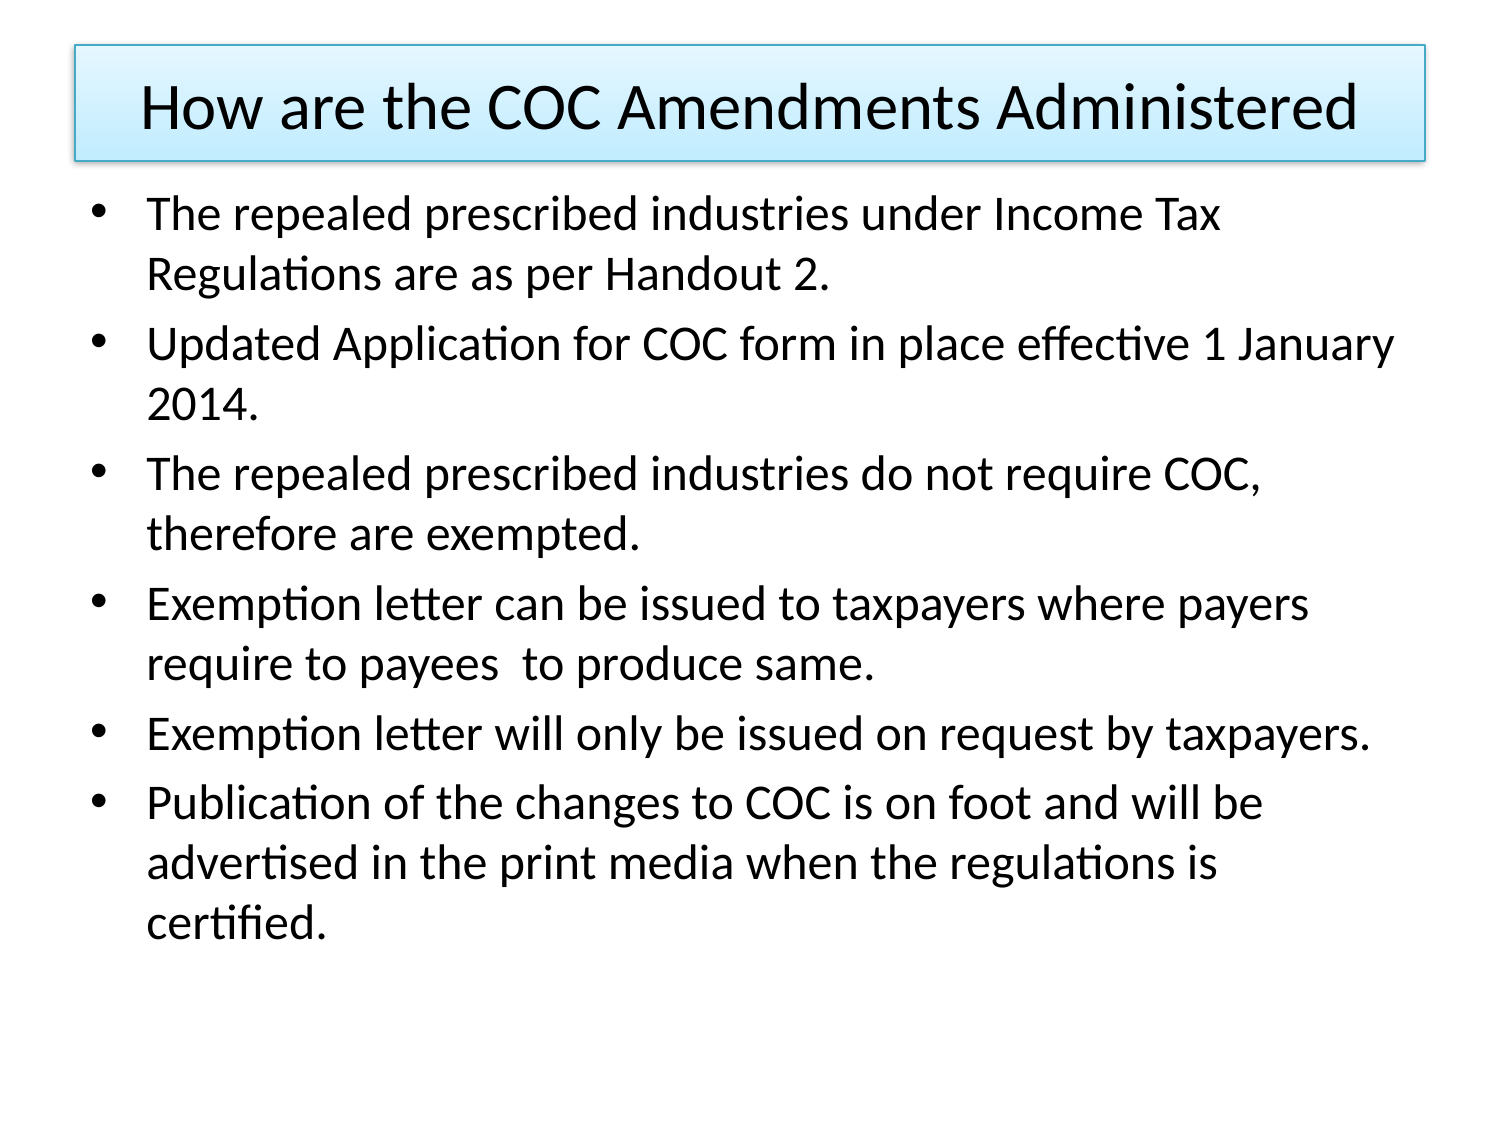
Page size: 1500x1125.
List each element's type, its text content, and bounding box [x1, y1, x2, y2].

list The repealed prescribed industries under Income Tax Regulations are as per Handout 2. Updated Application for COC form in place effective 1 January 2014. The repealed prescribed industries do not require COC, therefore are exempted. Exemption letter can be issued to taxpayers where payers require to payees to produce same. Exemption letter will only be issued on request by taxpayers. Publication of the changes to COC is on foot and will be advertised in the print media when the regulations is certified. [75, 172, 1425, 1005]
title How are the COC Amendments Administered [74, 44, 1426, 162]
